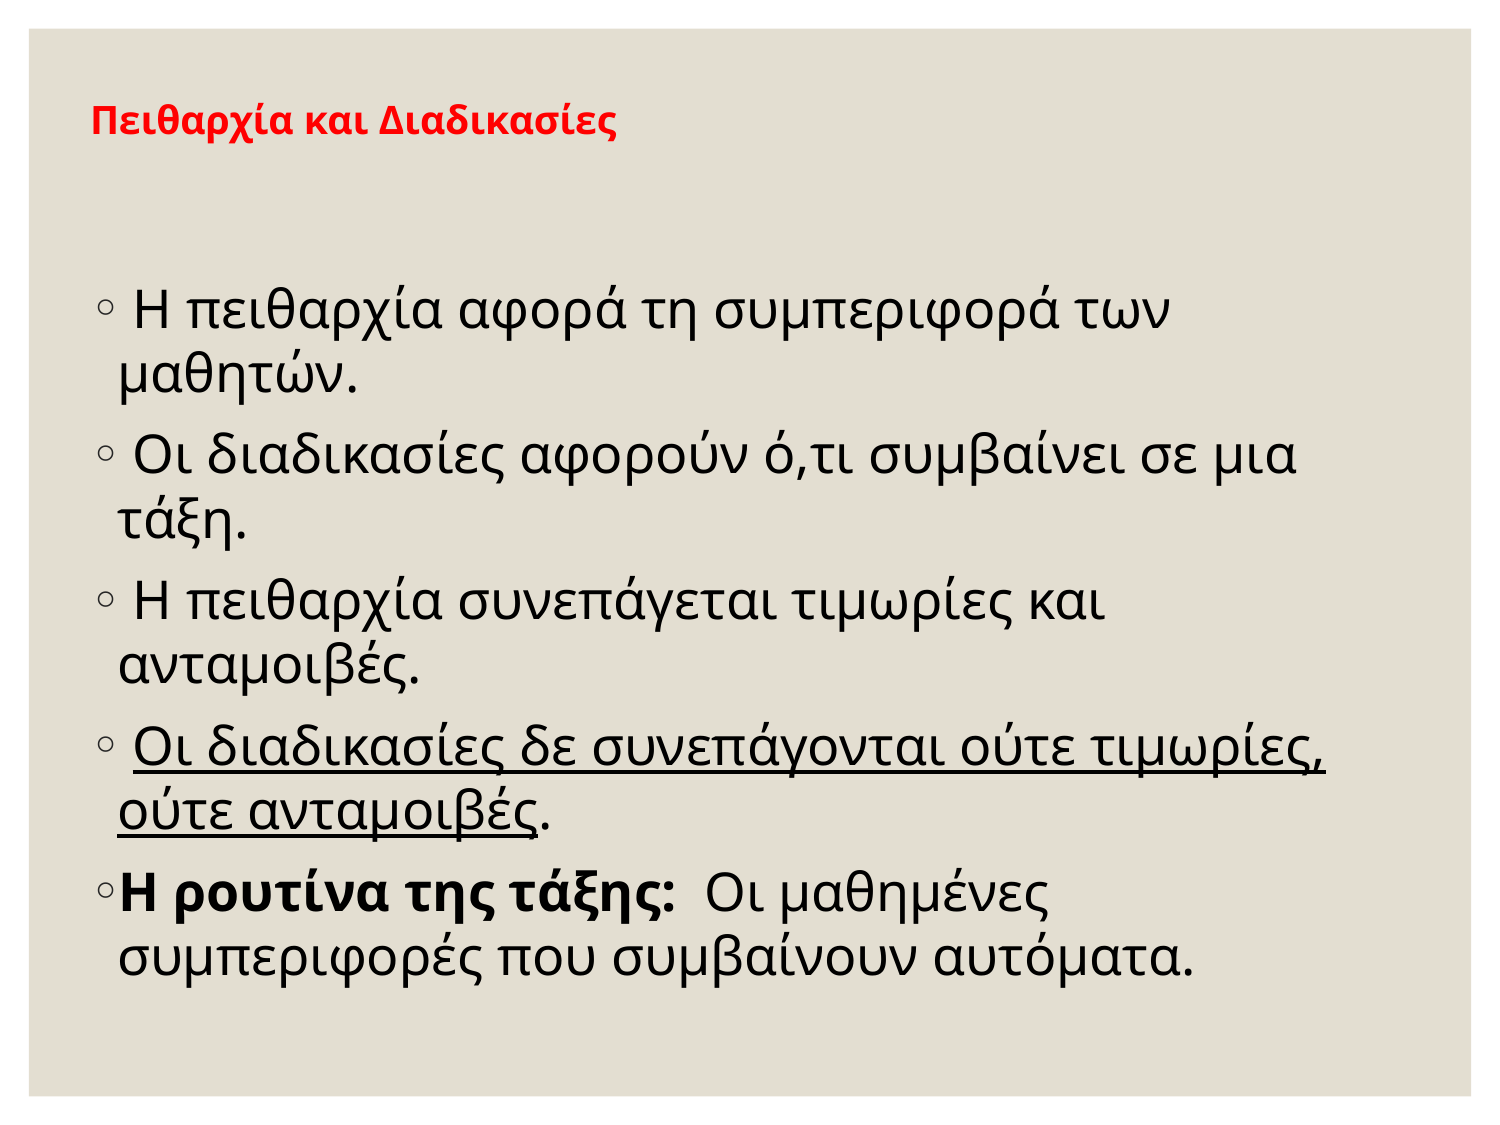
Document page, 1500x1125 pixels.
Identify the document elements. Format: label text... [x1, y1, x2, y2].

title Πειθαρχία και Διαδικασίες [75, 50, 1425, 198]
list Η πειθαρχία αφορά τη συμπεριφορά των μαθητών. Οι διαδικασίες αφορούν ό,τι συμβαίνει σε μια τάξη. Η πειθαρχία συνεπάγεται τιμωρίες και ανταμοιβές. Οι διαδικασίες δε συνεπάγονται ούτε τιμωρίες, ούτε ανταμοιβές. Η ρουτίνα της τάξης: Οι μαθημένες συμπεριφορές που συμβαίνουν αυτόματα. [74, 267, 1425, 1000]
